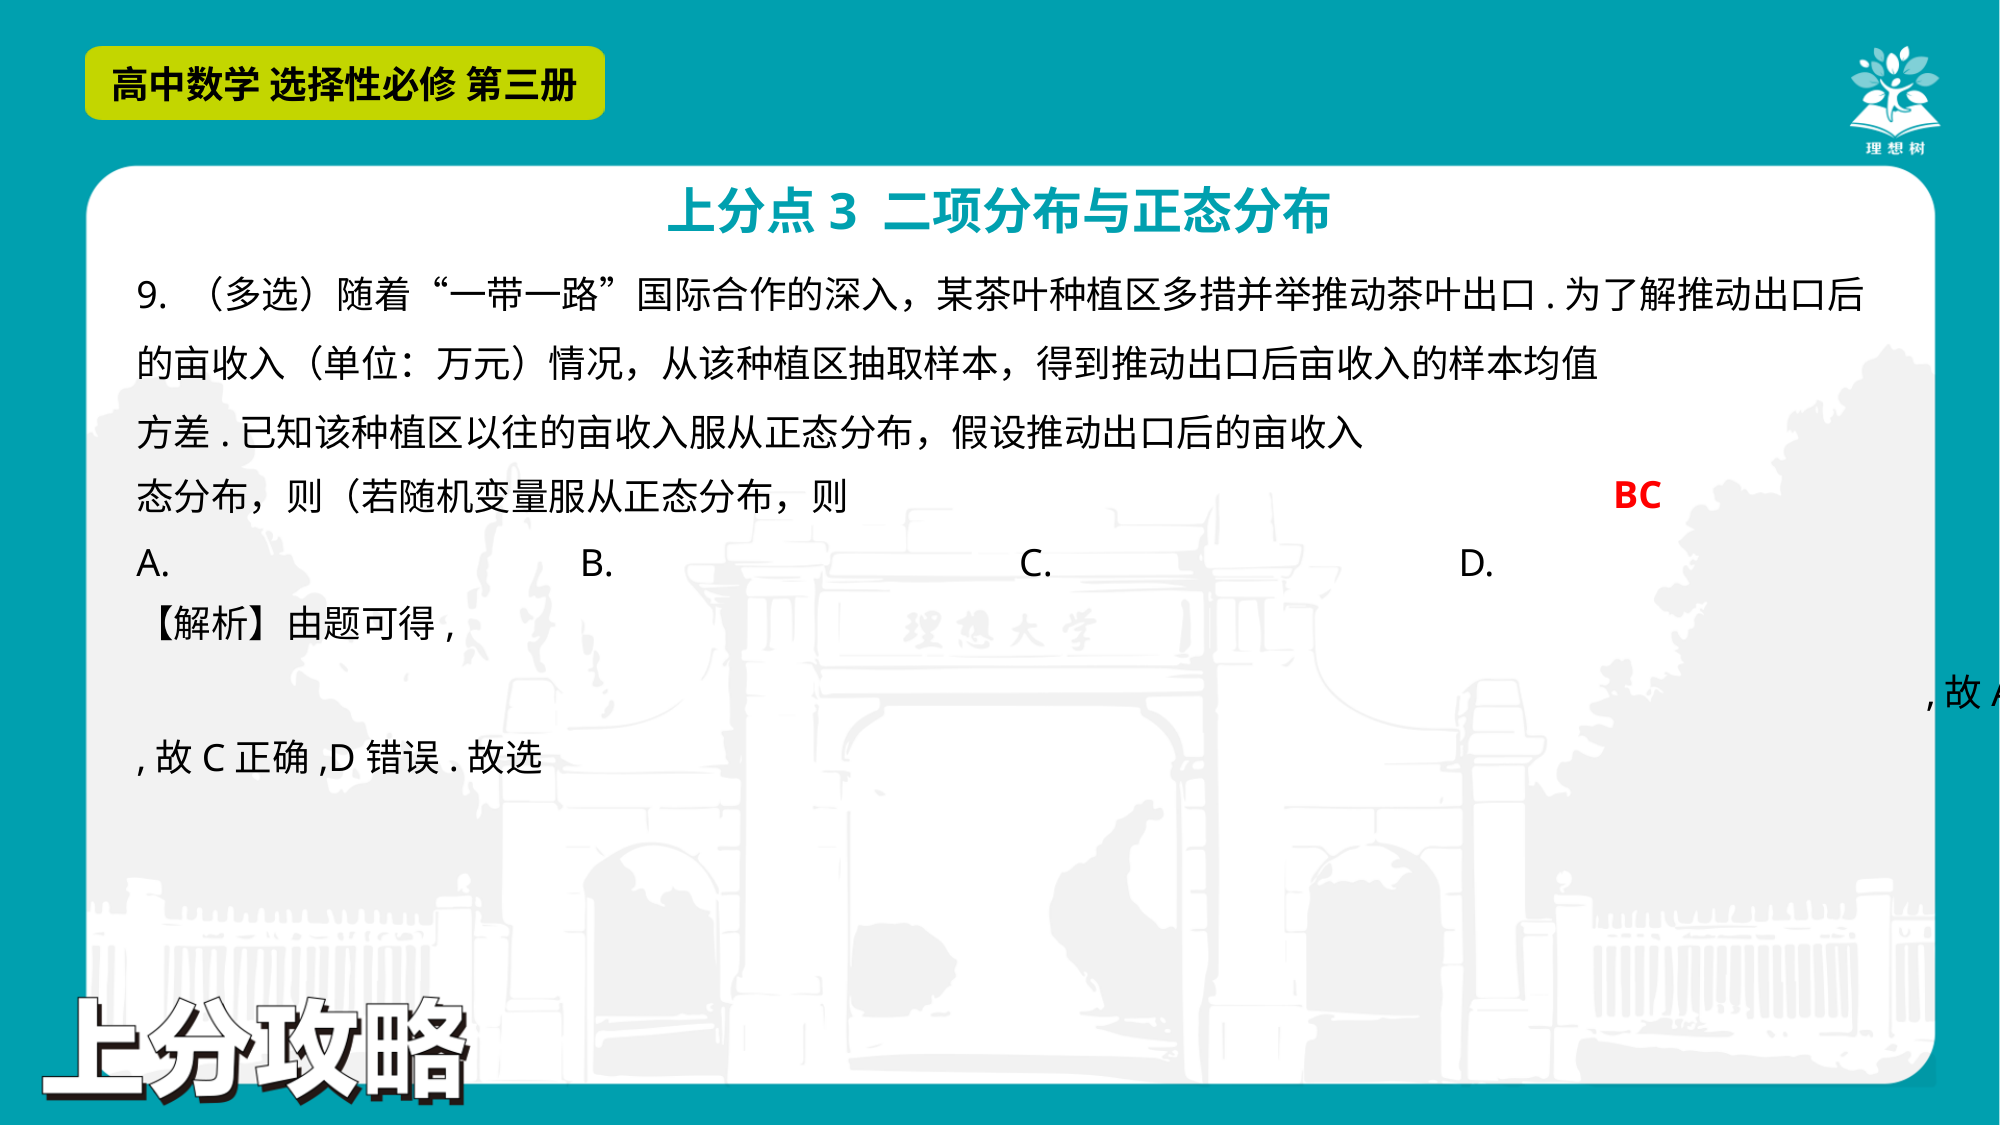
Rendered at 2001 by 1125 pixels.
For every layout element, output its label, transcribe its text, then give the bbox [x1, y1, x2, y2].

text_box BC [1597, 451, 1679, 510]
picture [0, 0, 2000, 1125]
